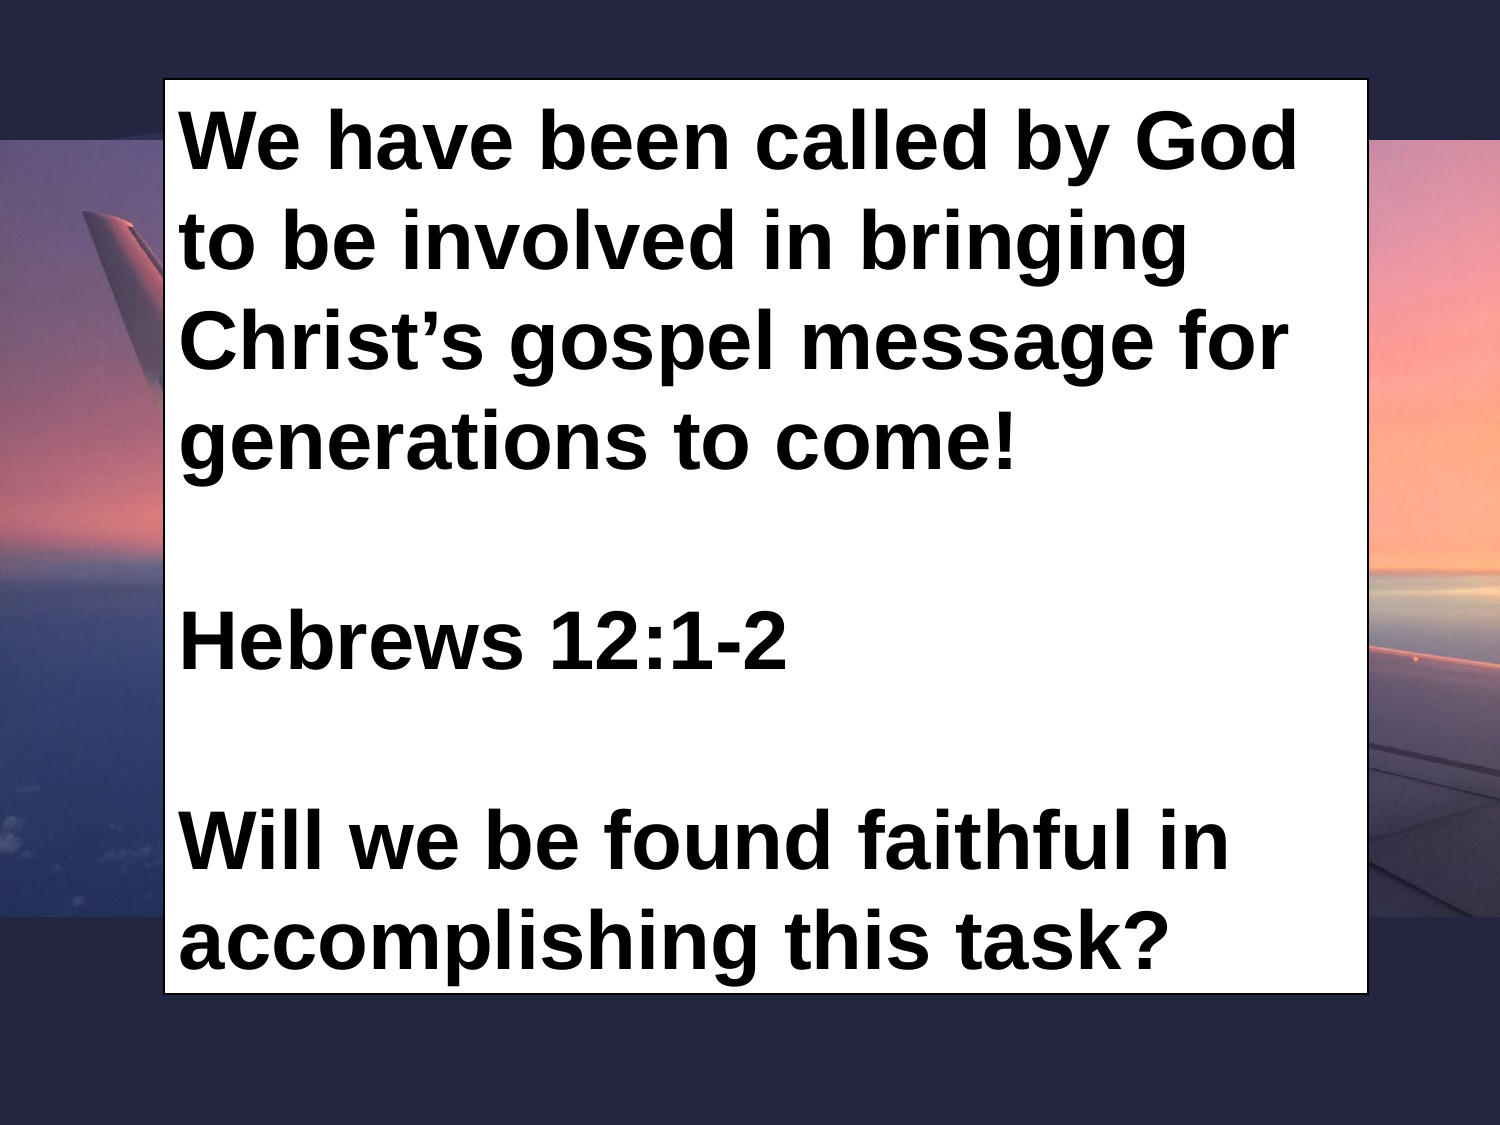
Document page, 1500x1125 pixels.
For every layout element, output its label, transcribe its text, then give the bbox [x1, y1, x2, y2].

picture [0, 140, 1500, 917]
text_box We have been called by God to be involved in bringing Christ’s gospel message for generations to come! Hebrews 12:1-2 Will we be found faithful in accomplishing this task? [163, 78, 1369, 140]
text_box We have been called by God to be involved in bringing Christ’s gospel message for generations to come! Hebrews 12:1-2 Will we be found faithful in accomplishing this task? [163, 917, 1369, 995]
